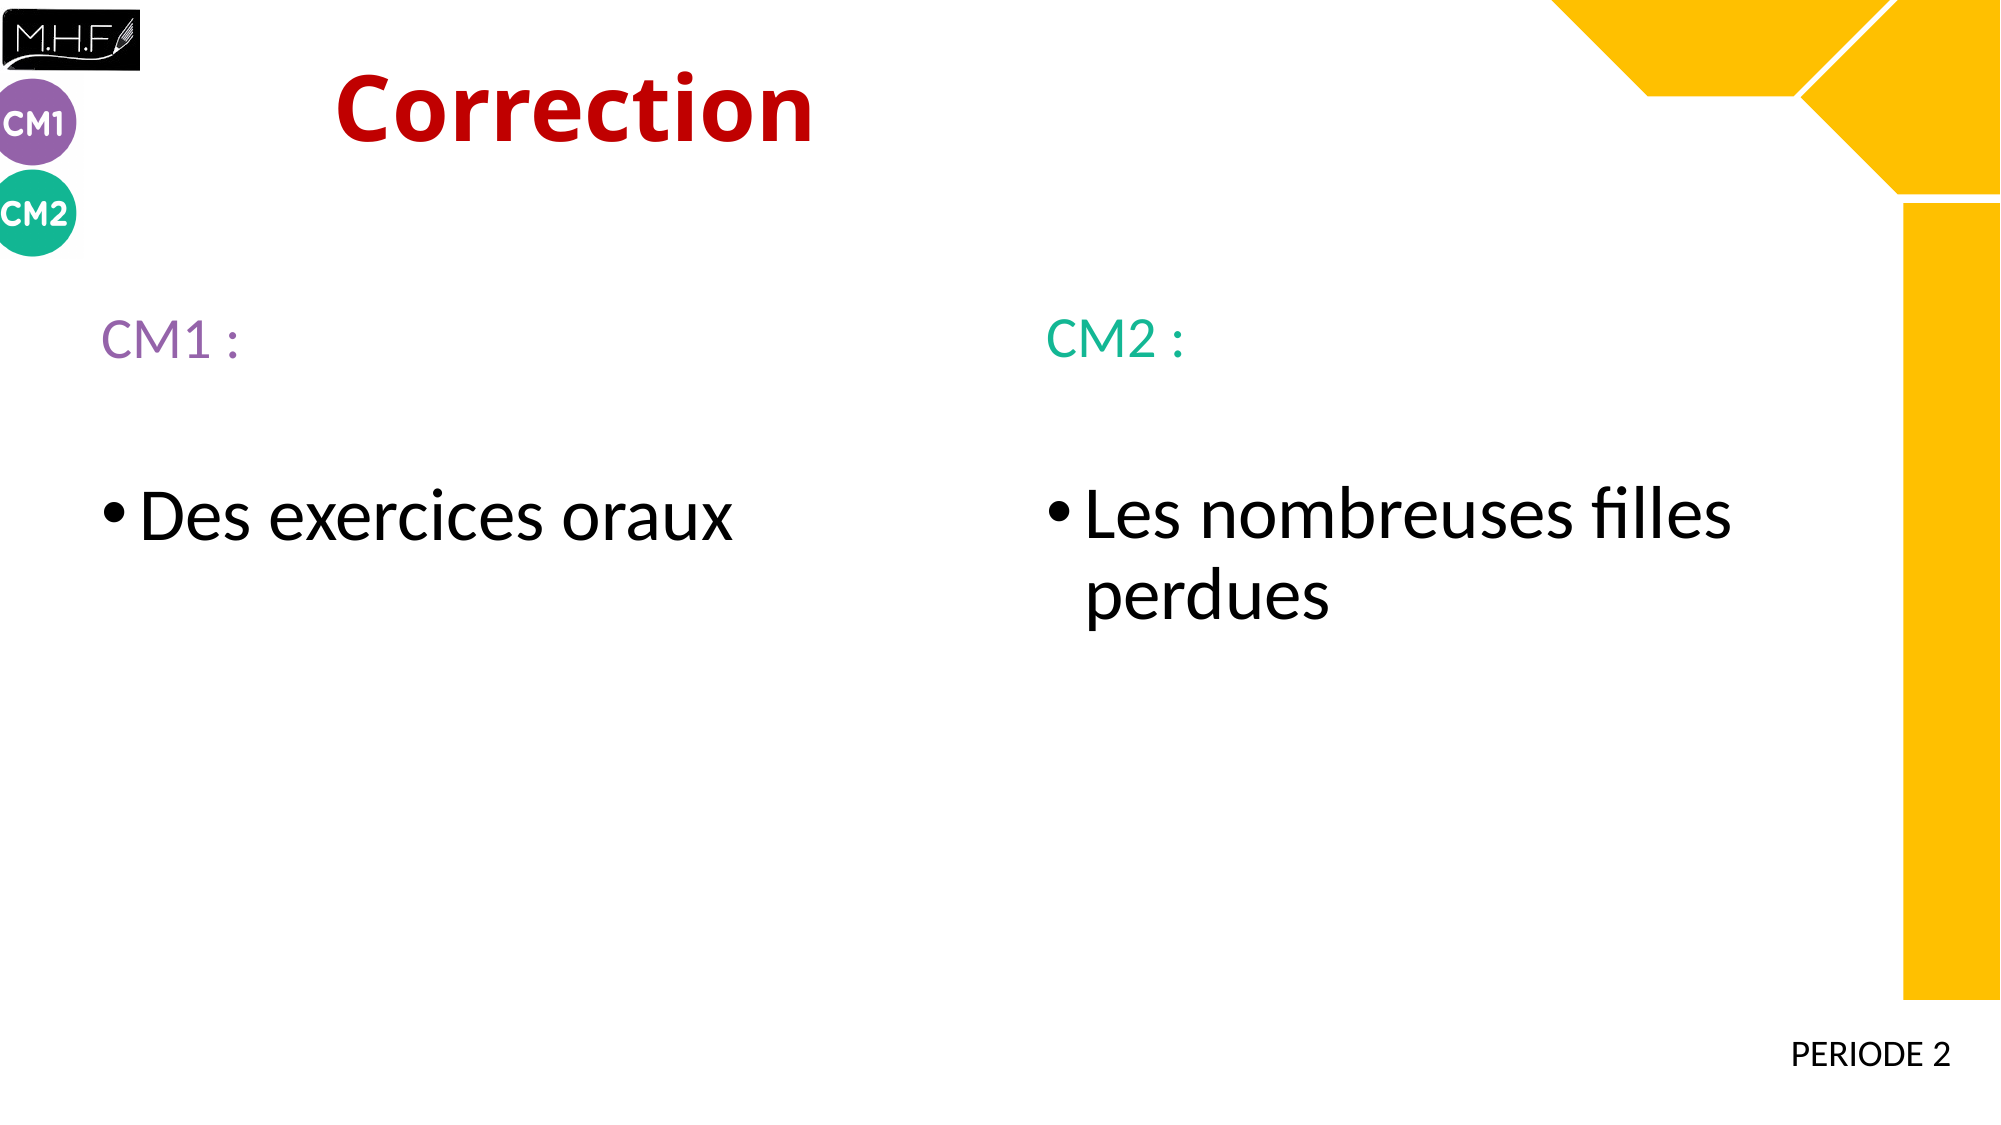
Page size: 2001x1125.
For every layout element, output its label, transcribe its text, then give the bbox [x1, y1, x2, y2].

text_box [1799, 0, 2000, 196]
picture [0, 7, 140, 259]
text_box CM2 : Les nombreuses filles perdues [1031, 299, 1853, 1014]
title Correction [318, 3, 1865, 221]
list CM1 : Des exercices oraux [86, 300, 897, 1015]
text_box [1549, 0, 1892, 98]
text_box PERIODE 2 [1362, 1021, 1967, 1125]
text_box [1902, 202, 2000, 1001]
